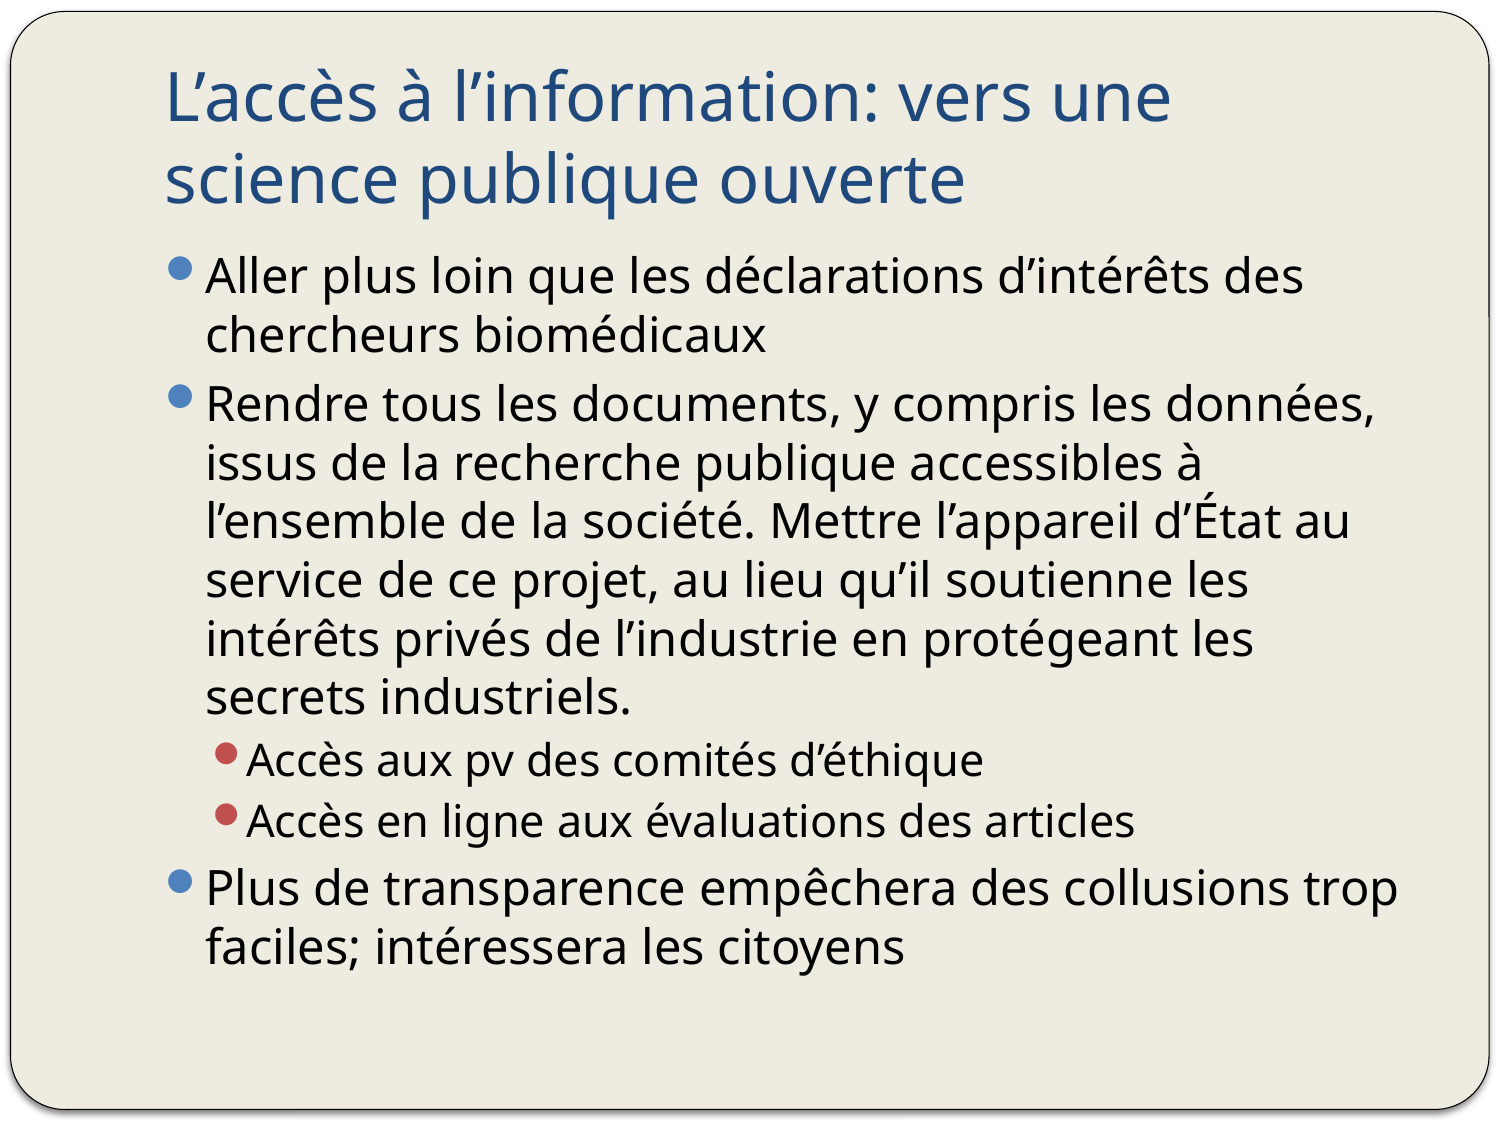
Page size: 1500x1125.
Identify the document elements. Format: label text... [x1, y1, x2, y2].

list Aller plus loin que les déclarations d’intérêts des chercheurs biomédicaux Rendre tous les documents, y compris les données, issus de la recherche publique accessibles à l’ensemble de la société. Mettre l’appareil d’État au service de ce projet, au lieu qu’il soutienne les intérêts privés de l’industrie en protégeant les secrets industriels. Accès aux pv des comités d’éthique Accès en ligne aux évaluations des articles Plus de transparence empêchera des collusions trop faciles; intéressera les citoyens [150, 237, 1425, 988]
title L’accès à l’information: vers une science publique ouverte [150, 45, 1425, 233]
